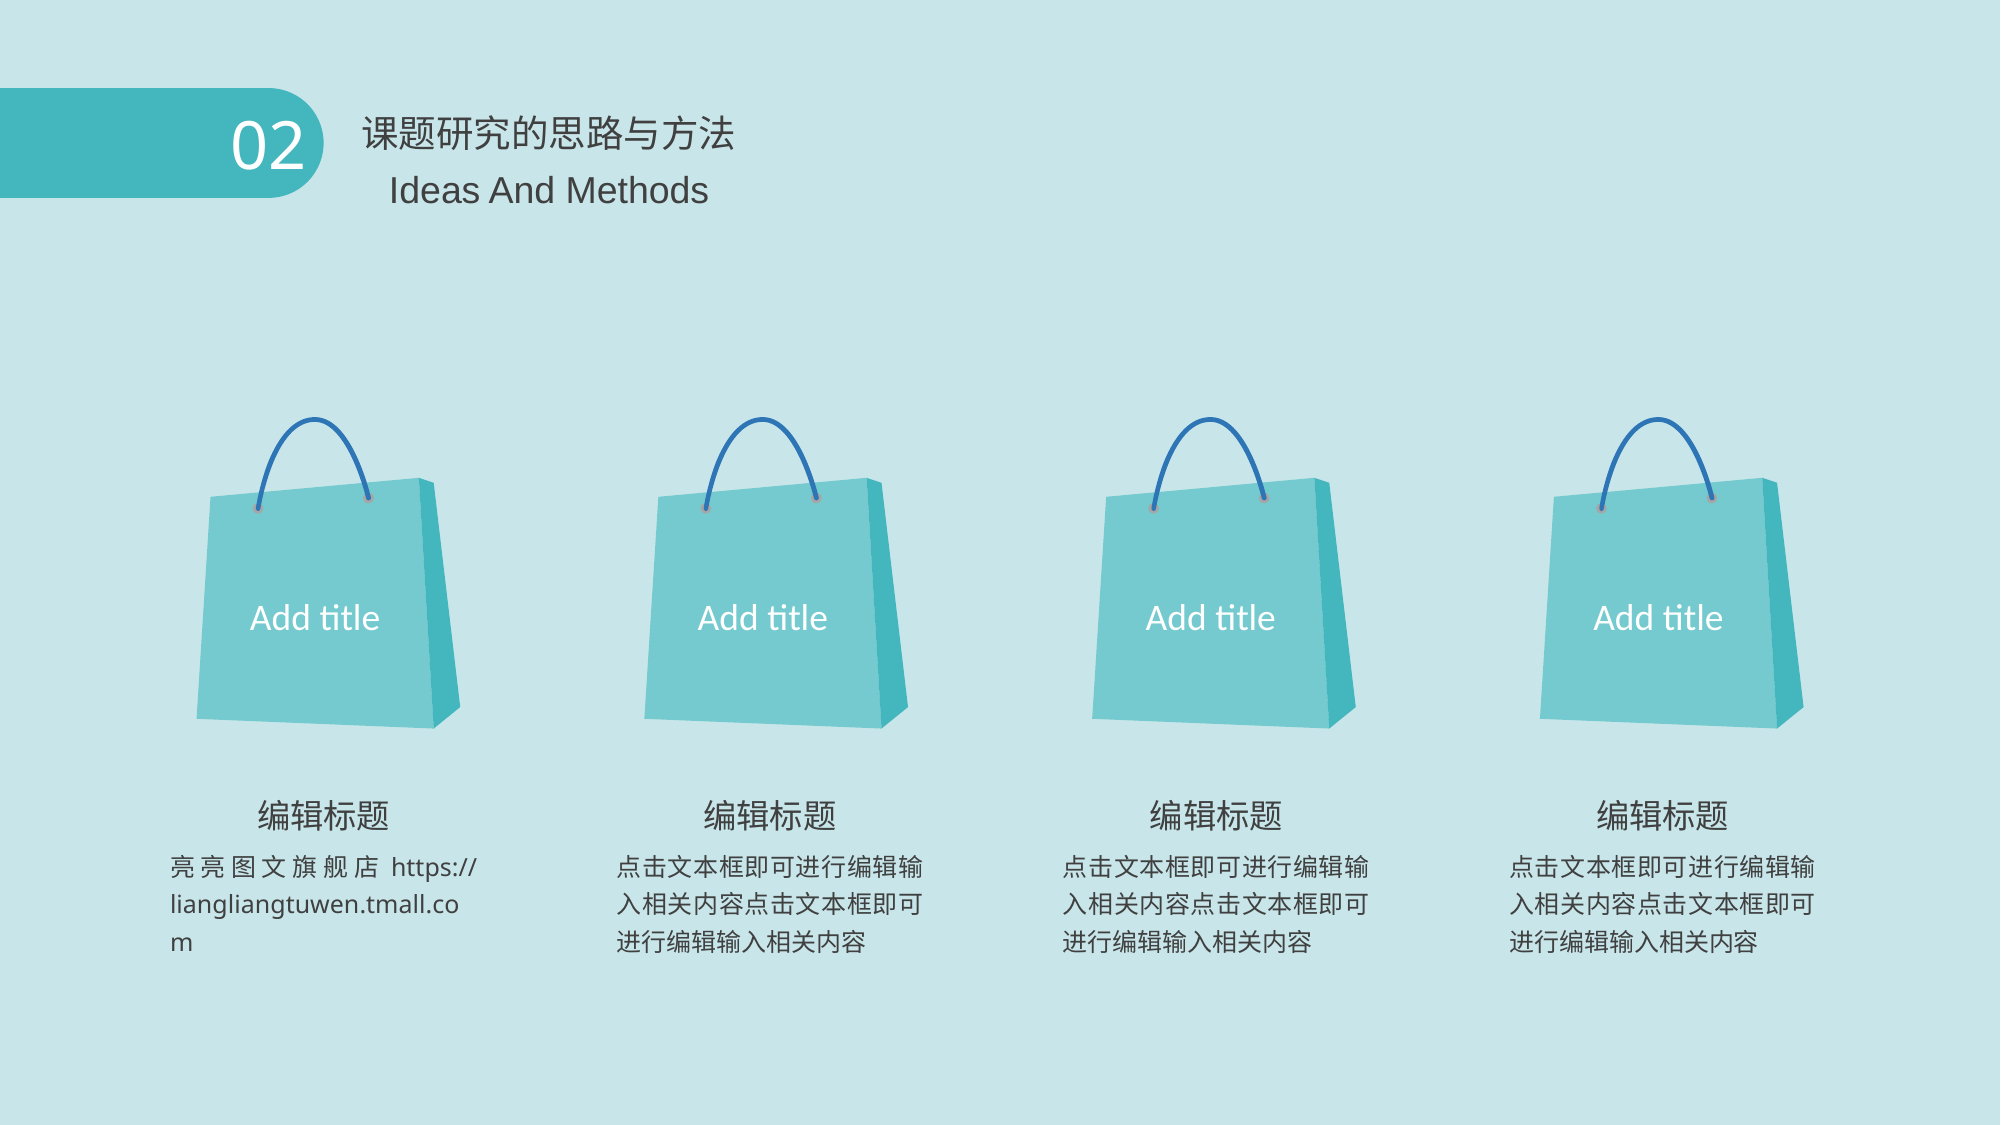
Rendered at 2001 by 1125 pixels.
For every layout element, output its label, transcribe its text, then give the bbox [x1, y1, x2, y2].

text_box 02 [196, 95, 341, 158]
text_box 编辑标题 [1551, 787, 1775, 843]
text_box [644, 418, 909, 729]
text_box 编辑标题 [1104, 787, 1328, 843]
text_box [239, 87, 298, 95]
text_box 亮亮图文旗舰店https://liangliangtuwen.tmall.com [155, 836, 492, 964]
text_box Ideas And Methods [137, 158, 961, 219]
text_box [1092, 418, 1356, 729]
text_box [1539, 418, 1804, 729]
text_box 点击文本框即可进行编辑输入相关内容点击文本框即可进行编辑输入相关内容 [1494, 836, 1832, 964]
text_box 编辑标题 [658, 787, 882, 843]
text_box 课题研究的思路与方法 [346, 57, 752, 158]
text_box 编辑标题 [212, 787, 436, 843]
text_box 点击文本框即可进行编辑输入相关内容点击文本框即可进行编辑输入相关内容 [601, 836, 939, 964]
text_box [196, 418, 461, 729]
text_box [0, 87, 258, 199]
text_box 点击文本框即可进行编辑输入相关内容点击文本框即可进行编辑输入相关内容 [1047, 836, 1385, 964]
